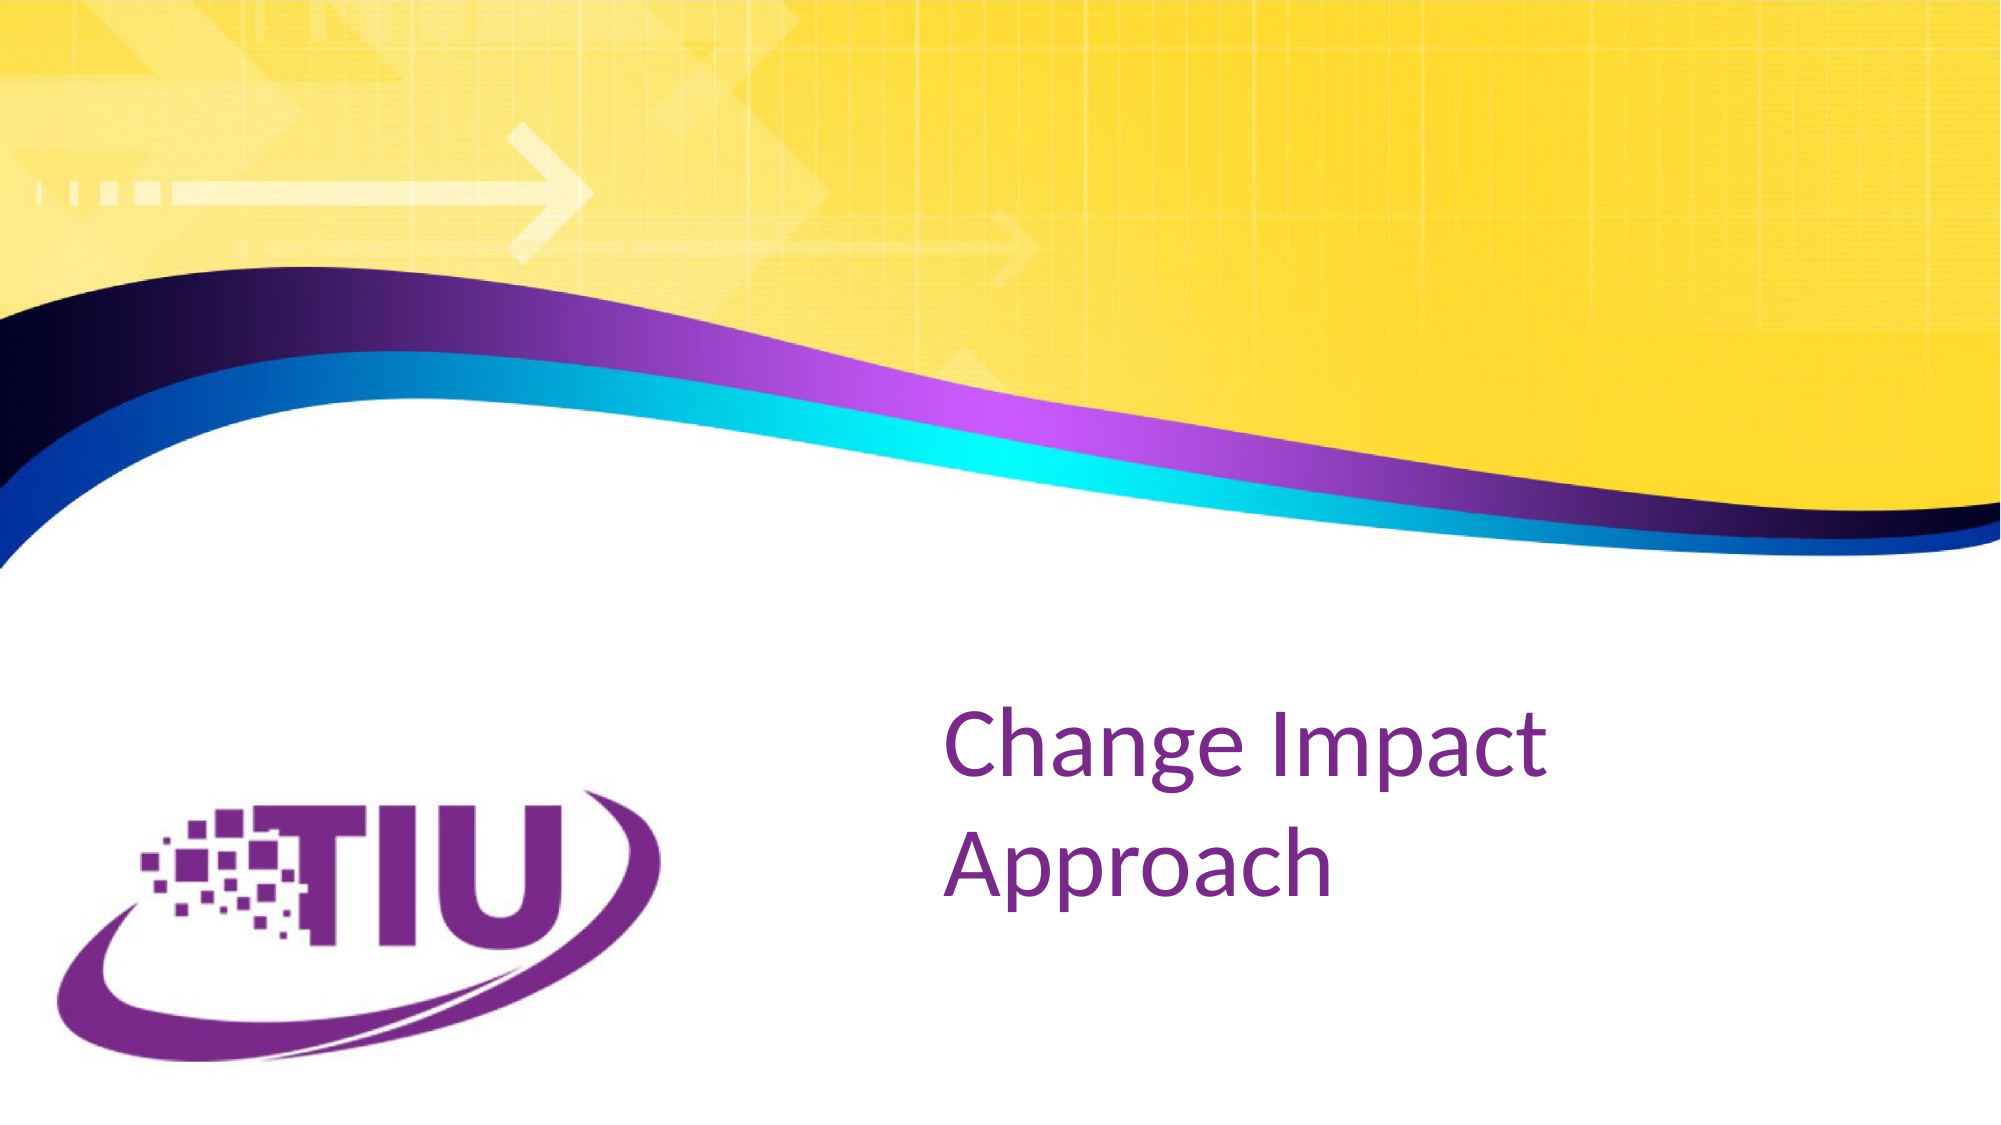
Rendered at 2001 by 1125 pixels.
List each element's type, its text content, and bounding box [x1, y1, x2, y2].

picture [0, 0, 2001, 1125]
text_box Change Impact Approach [929, 668, 1792, 924]
